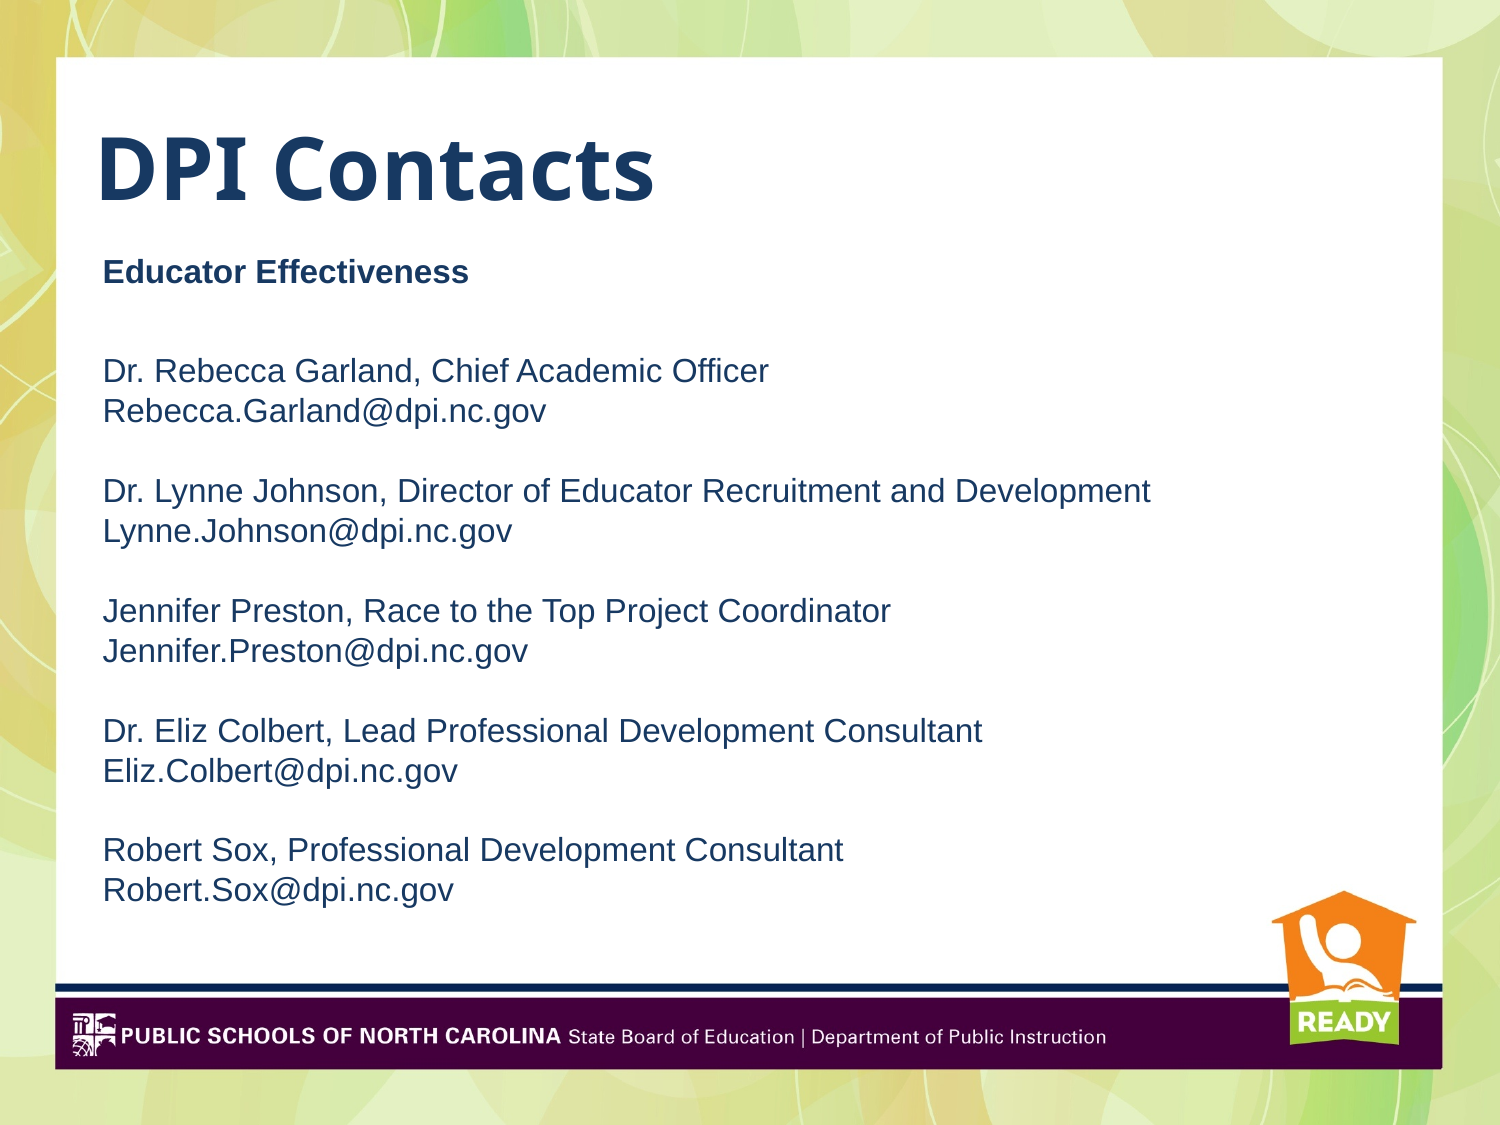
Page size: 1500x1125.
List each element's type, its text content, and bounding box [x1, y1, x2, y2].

picture [0, 0, 1500, 1125]
list Educator Effectiveness Dr. Rebecca Garland, Chief Academic Officer Rebecca.Garland@dpi.nc.gov Dr. Lynne Johnson, Director of Educator Recruitment and Development Lynne.Johnson@dpi.nc.gov Jennifer Preston, Race to the Top Project Coordinator Jennifer.Preston@dpi.nc.gov Dr. Eliz Colbert, Lead Professional Development Consultant Eliz.Colbert@dpi.nc.gov Robert Sox, Professional Development Consultant Robert.Sox@dpi.nc.gov [87, 242, 1413, 868]
title DPI Contacts [79, 40, 1405, 291]
